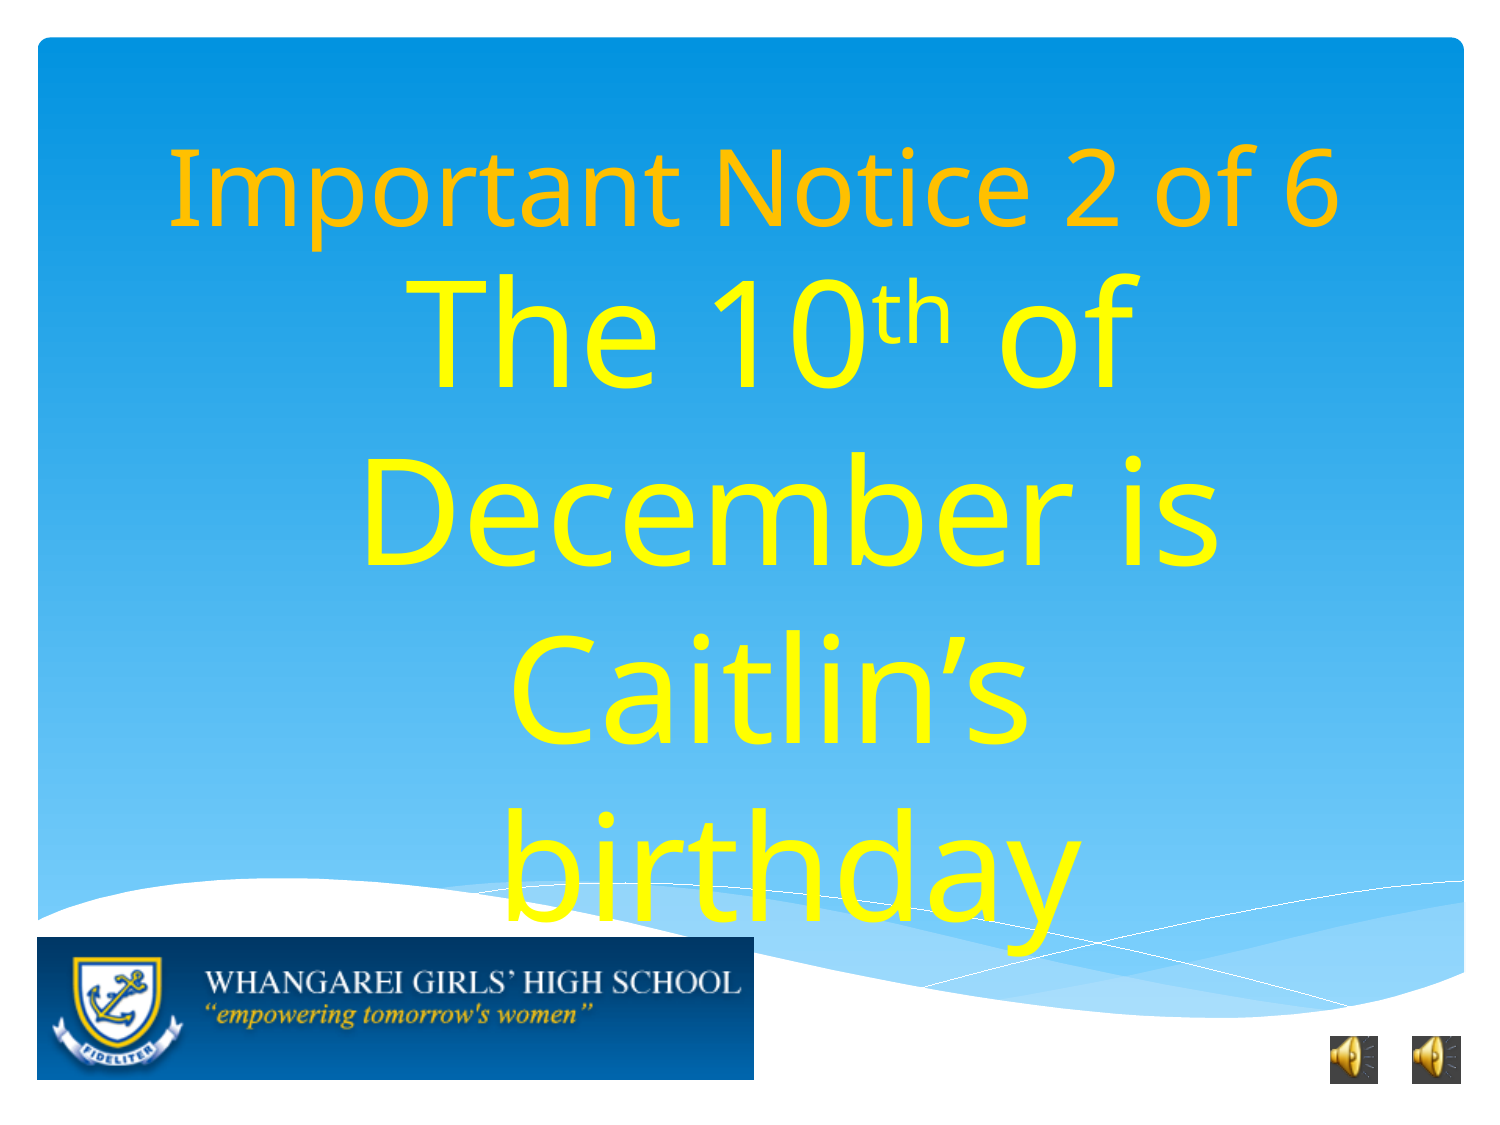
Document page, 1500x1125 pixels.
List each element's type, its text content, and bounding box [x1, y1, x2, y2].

picture [1328, 1034, 1380, 1086]
text_box Important Notice 2 of 6 [149, 37, 1362, 255]
text_box The 10th of December is Caitlin’s birthday [149, 231, 1391, 963]
picture [1411, 1034, 1462, 1086]
picture [37, 937, 754, 1080]
